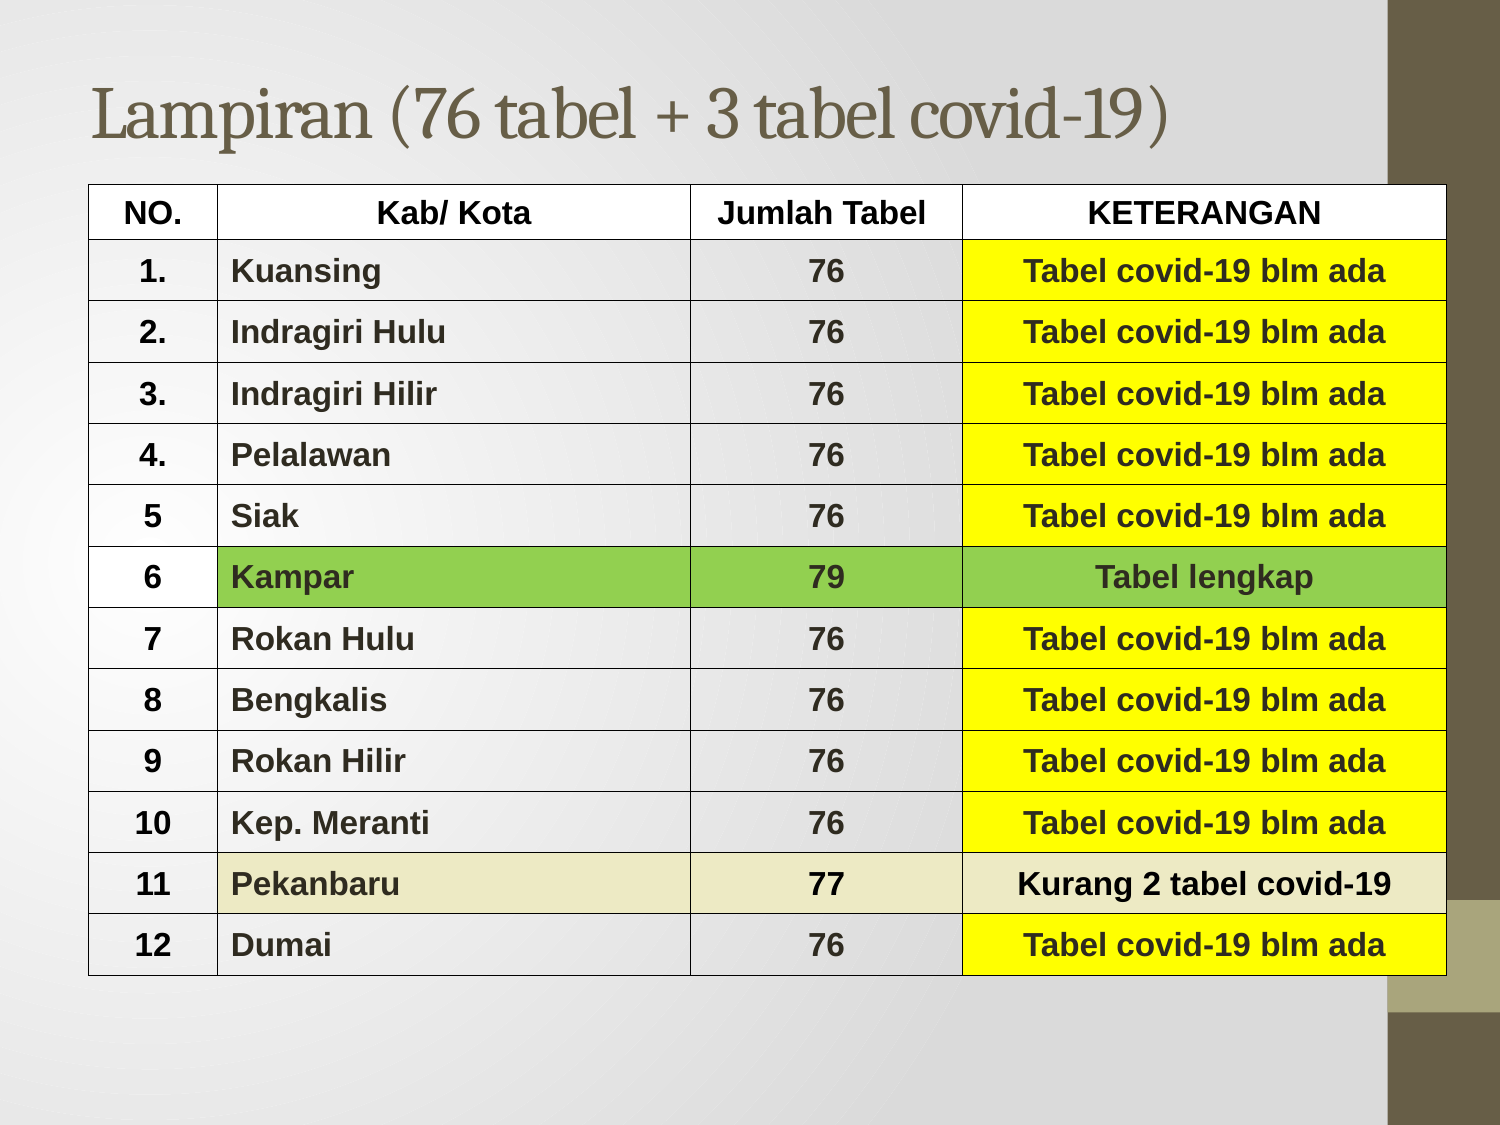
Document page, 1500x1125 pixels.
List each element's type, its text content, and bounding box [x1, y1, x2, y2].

table_cell Pelalawan [218, 424, 690, 484]
table_cell 1. [89, 240, 217, 300]
table_cell Tabel covid-19 blm ada [963, 301, 1446, 362]
table_cell 76 [691, 485, 962, 546]
table_cell 5 [89, 485, 217, 546]
table_cell Kampar [218, 547, 690, 607]
table_cell 11 [89, 853, 217, 913]
table_cell Tabel covid-19 blm ada [963, 485, 1446, 546]
table_cell 76 [691, 792, 962, 852]
table_cell Tabel covid-19 blm ada [963, 240, 1446, 300]
table_cell Tabel covid-19 blm ada [963, 424, 1446, 484]
table_cell Bengkalis [218, 669, 690, 730]
table_cell 76 [691, 914, 962, 975]
table_cell Pekanbaru [218, 853, 690, 913]
table_cell Tabel covid-19 blm ada [963, 669, 1446, 730]
table_cell 2. [89, 301, 217, 362]
table_cell 76 [691, 301, 962, 362]
table_cell Siak [218, 485, 690, 546]
table_cell Tabel covid-19 blm ada [963, 731, 1446, 791]
table_cell 10 [89, 792, 217, 852]
table_cell 12 [89, 914, 217, 975]
table_cell 76 [691, 608, 962, 668]
table_cell Kuansing [218, 240, 690, 300]
table_cell Rokan Hilir [218, 731, 690, 791]
table_cell 9 [89, 731, 217, 791]
table_cell 79 [691, 547, 962, 607]
table_cell 76 [691, 731, 962, 791]
table_header KETERANGAN [963, 185, 1446, 239]
table_cell Tabel covid-19 blm ada [963, 363, 1446, 423]
table_header NO. [89, 185, 217, 239]
table_cell 76 [691, 424, 962, 484]
table_cell Dumai [218, 914, 690, 975]
table_cell 3. [89, 363, 217, 423]
table_header Jumlah Tabel [691, 185, 962, 239]
table_cell 76 [691, 363, 962, 423]
table_cell 76 [691, 669, 962, 730]
table_cell 8 [89, 669, 217, 730]
table_cell Indragiri Hilir [218, 363, 690, 423]
table_cell Indragiri Hulu [218, 301, 690, 362]
table_cell Rokan Hulu [218, 608, 690, 668]
table_cell 4. [89, 424, 217, 484]
table_cell 6 [89, 547, 217, 607]
title Lampiran (76 tabel + 3 tabel covid-19) [75, 45, 1425, 173]
table_cell Tabel covid-19 blm ada [963, 608, 1446, 668]
table_cell Tabel lengkap [963, 547, 1446, 607]
table_cell Kep. Meranti [218, 792, 690, 852]
table_cell Kurang 2 tabel covid-19 [963, 853, 1446, 913]
table_header Kab/ Kota [218, 185, 690, 239]
table_cell Tabel covid-19 blm ada [963, 792, 1446, 852]
table_cell 7 [89, 608, 217, 668]
table_cell 76 [691, 240, 962, 300]
table_cell 77 [691, 853, 962, 913]
table_cell Tabel covid-19 blm ada [963, 914, 1446, 975]
